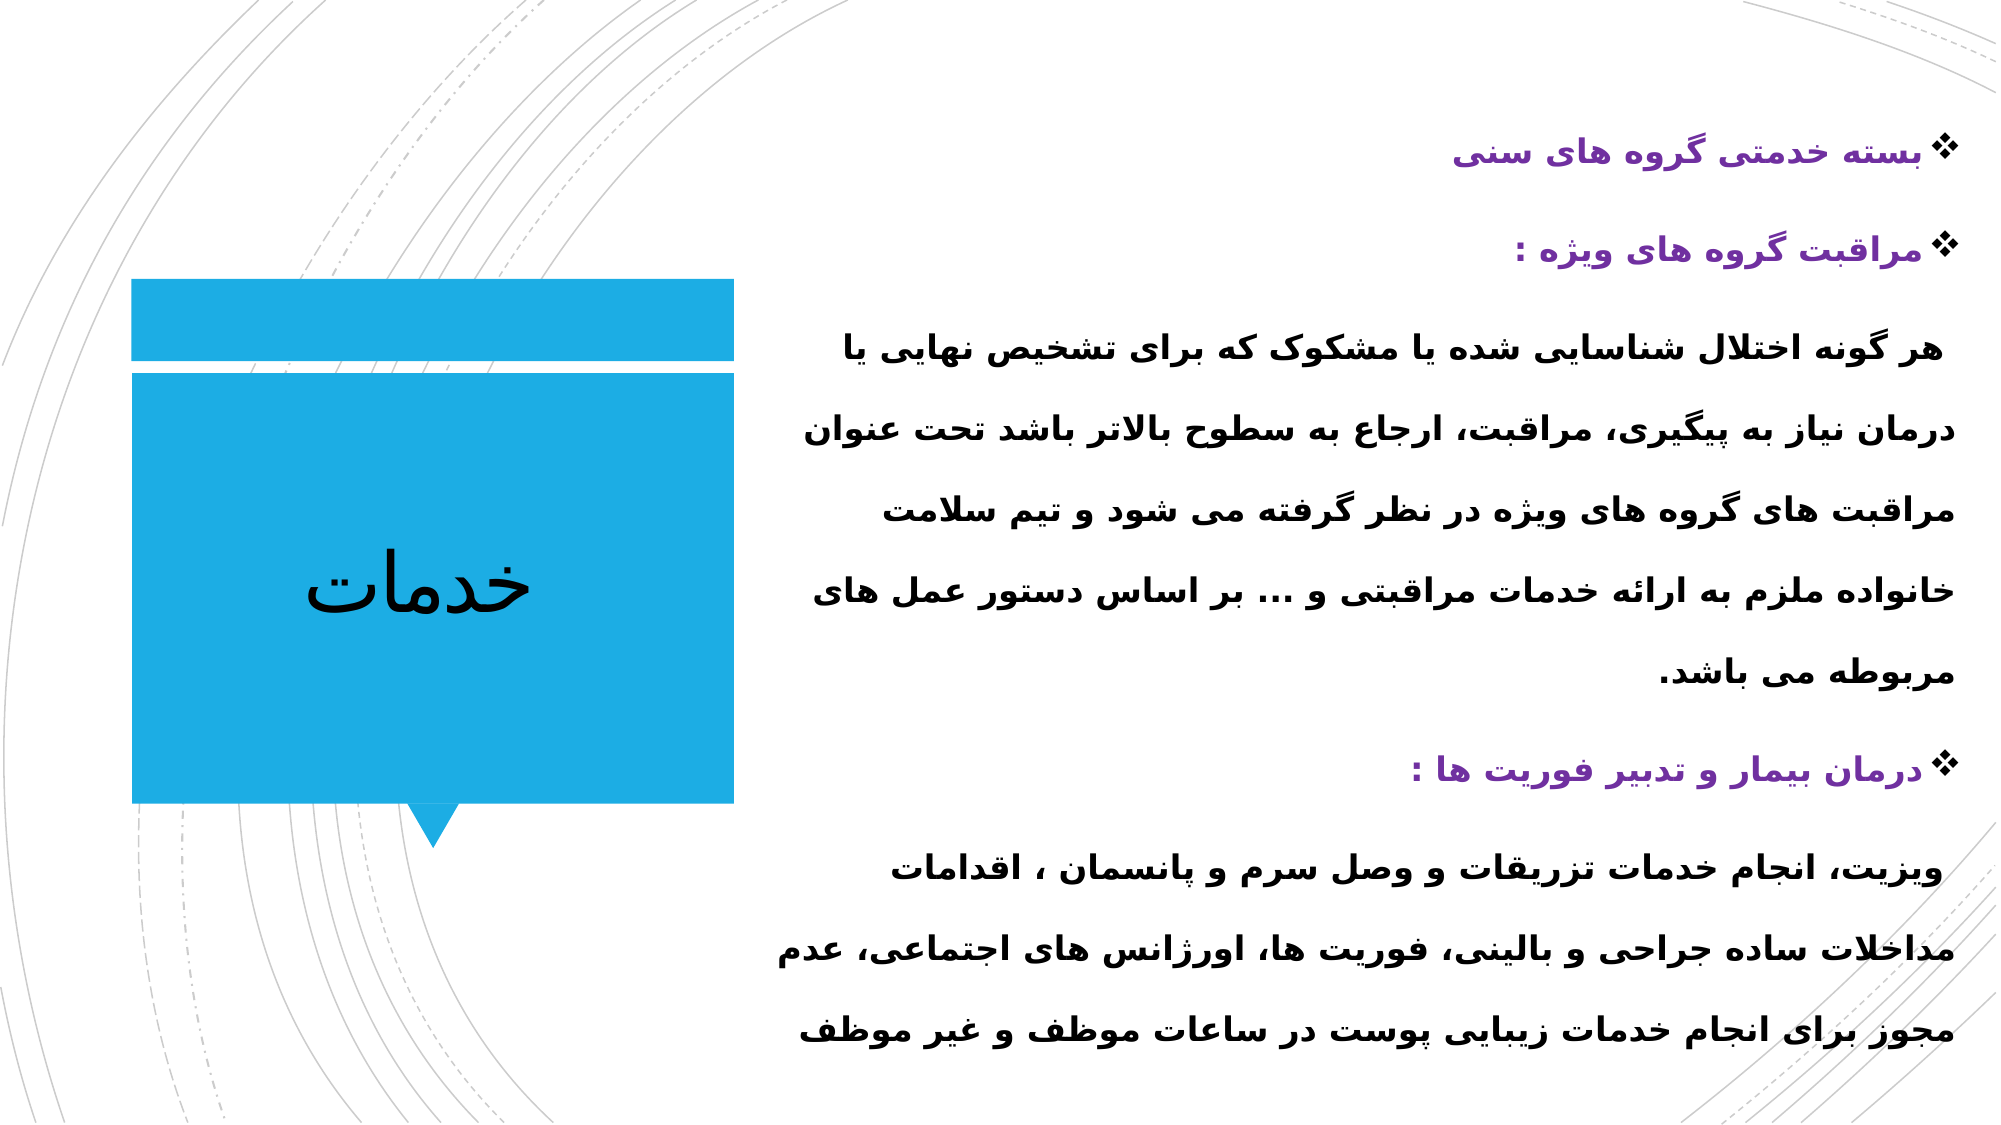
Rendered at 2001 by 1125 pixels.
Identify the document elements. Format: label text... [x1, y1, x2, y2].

title خدمات [145, 385, 720, 789]
list بسته خدمتی گروه های سنی مراقبت گروه های ویژه : هر گونه اختلال شناسایی شده یا مشکوک که برای تشخیص نهایی یا درمان نیاز به پیگیری، مراقبت، ارجاع به سطوح بالاتر باشد تحت عنوان مراقبت های گروه های ویژه در نظر گرفته می شود و تیم سلامت خانواده ملزم به ارائه خدمات مراقبتی و ... بر اساس دستور عمل های مربوطه می باشد. درمان بیمار و تدبیر فوریت ها : ویزیت، انجام خدمات تزریقات و وصل سرم و پانسمان ، اقدامات مداخلات ساده جراحی و بالینی، فوریت ها، اورژانس های اجتماعی، عدم مجوز برای انجام خدمات زیبایی پوست در ساعات موظف و غیر موظف [750, 75, 1971, 1063]
